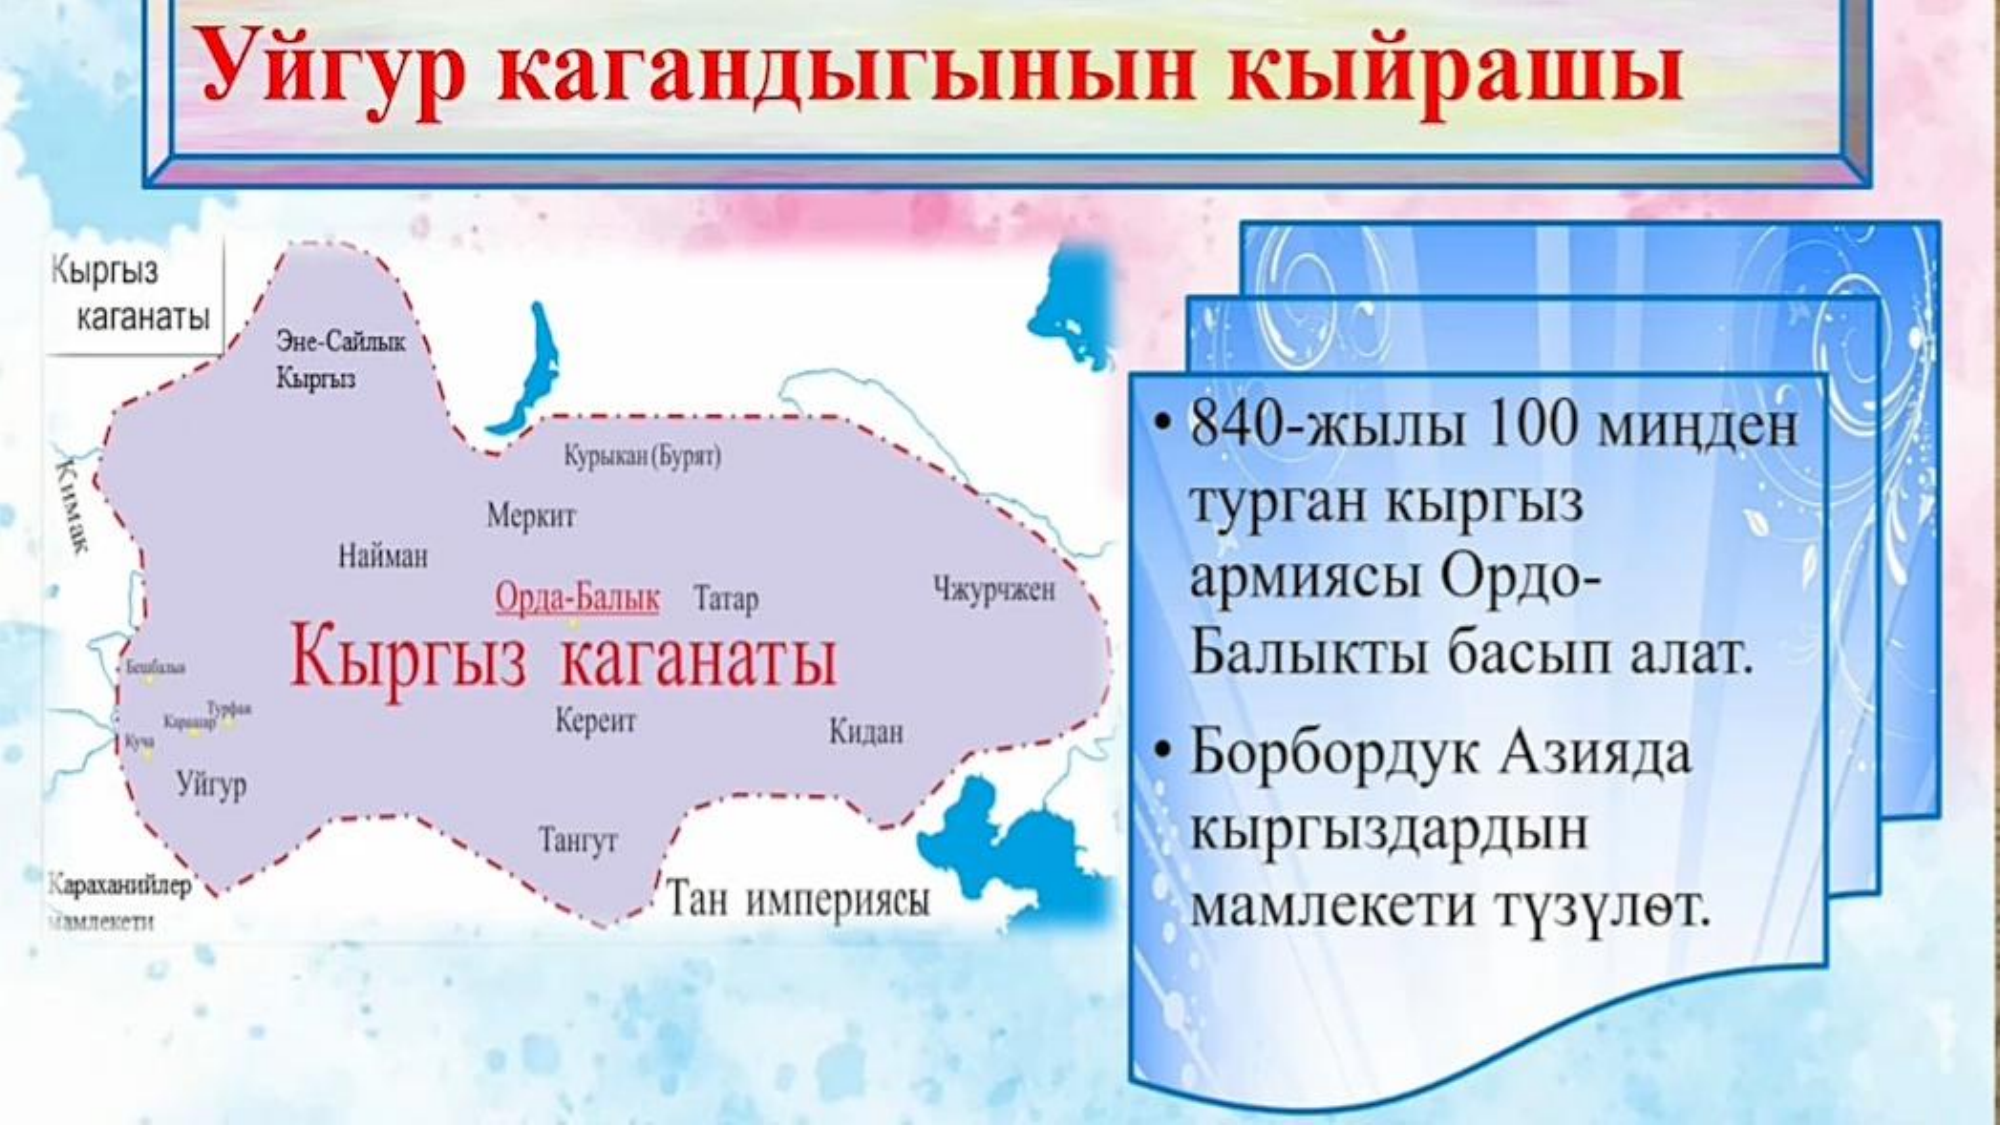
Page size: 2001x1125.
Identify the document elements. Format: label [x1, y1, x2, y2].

list [0, 0, 2000, 1125]
